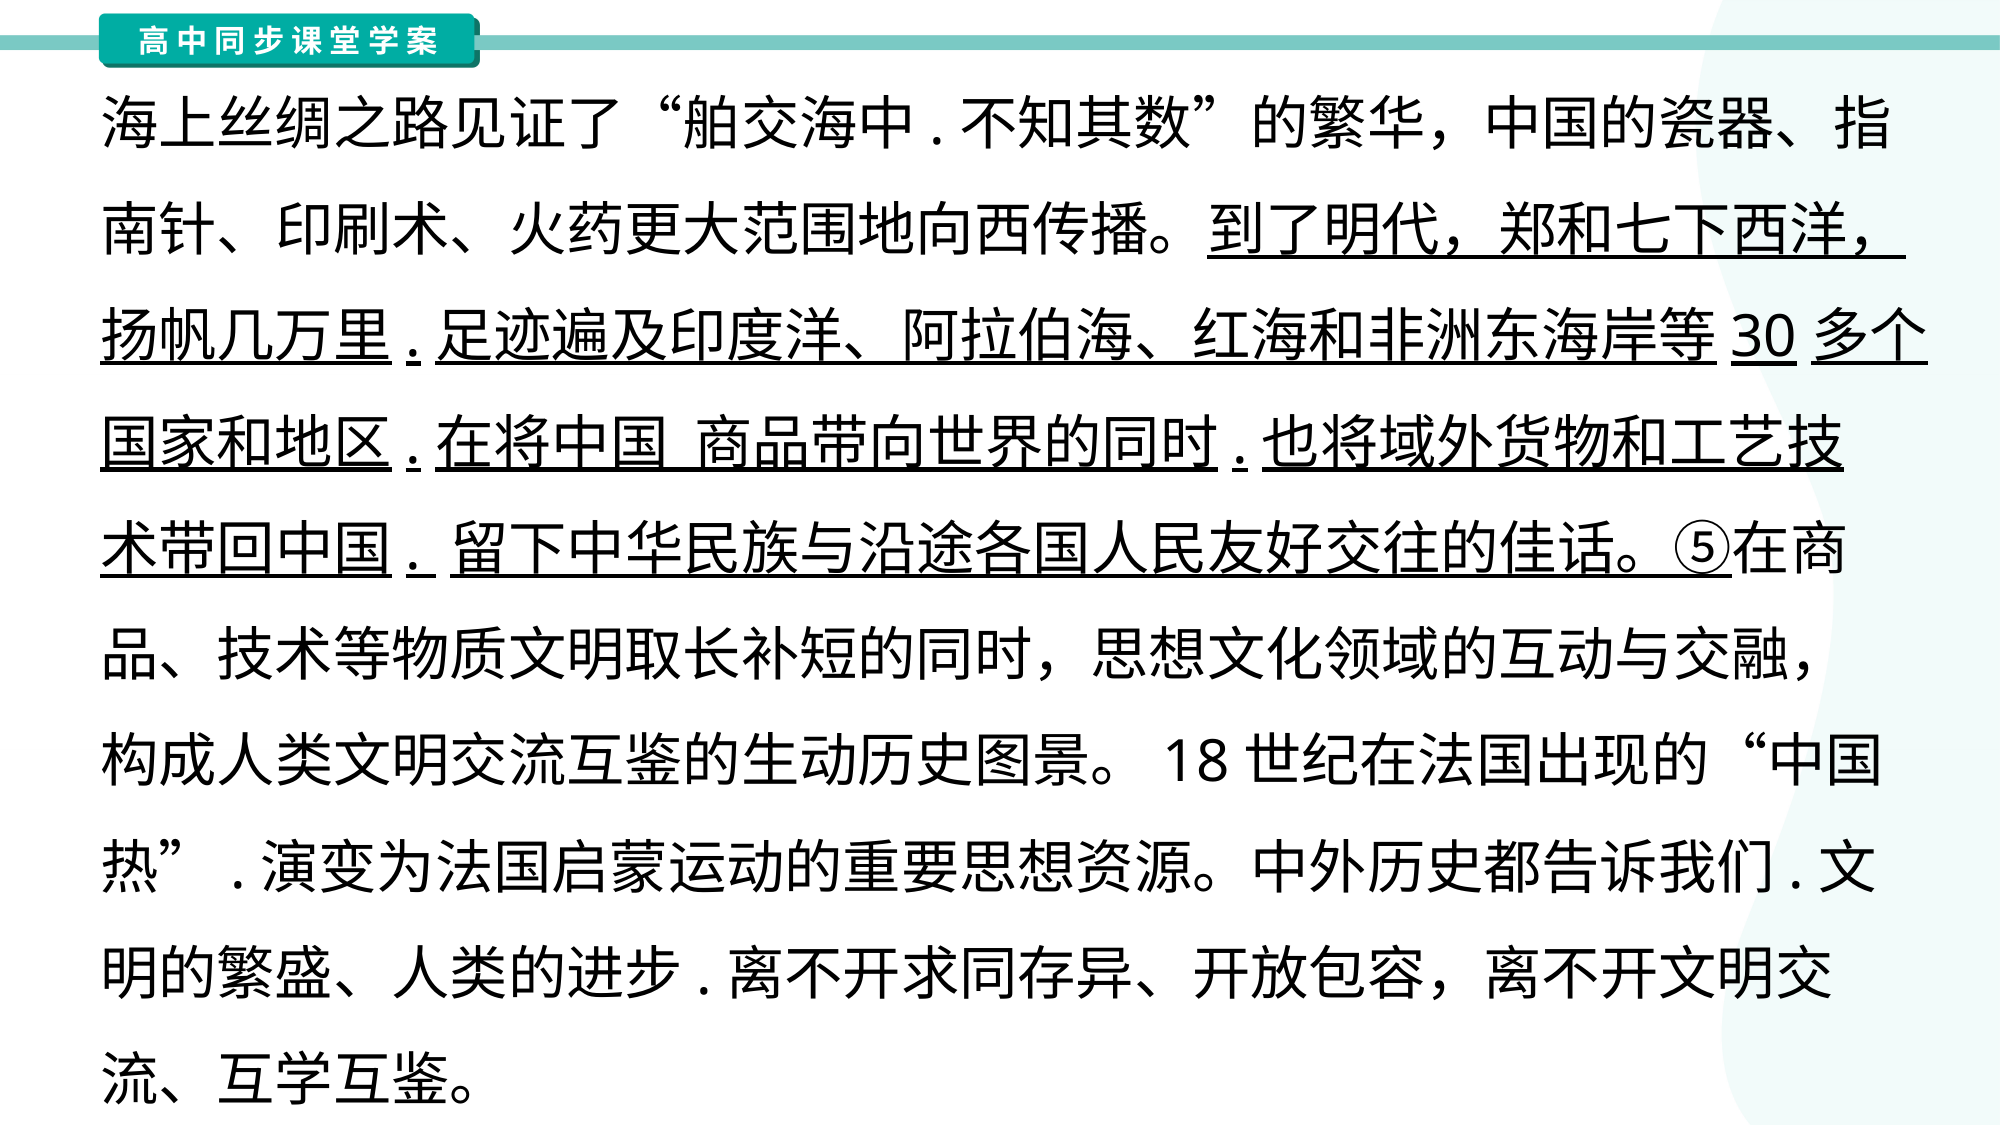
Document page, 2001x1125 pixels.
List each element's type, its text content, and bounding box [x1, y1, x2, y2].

text_box 海上丝绸之路见证了“舶交海中.不知其数”的繁华，中国的瓷器、指 南针、印刷术、火药更大范围地向西传播。到了明代，郑和七下西洋， 扬帆几万里.足迹遍及印度洋、阿拉伯海、红海和非洲东海岸等30多个 国家和地区.在将中国 商品带向世界的同时.也将域外货物和工艺技 术带回中国. 留下中华民族与沿途各国人民友好交往的佳话。⑤在商 品、技术等物质文明取长补短的同时，思想文化领域的互动与交融， 构成人类文明交流互鉴的生动历史图景。18世纪在法国出现的“中国 热”.演变为法国启蒙运动的重要思想资源。中外历史都告诉我们.文 明的繁盛、人类的进步.离不开求同存异、开放包容，离不开文明交 流、互学互鉴。 [100, 49, 1899, 1007]
picture [0, 0, 2000, 1125]
